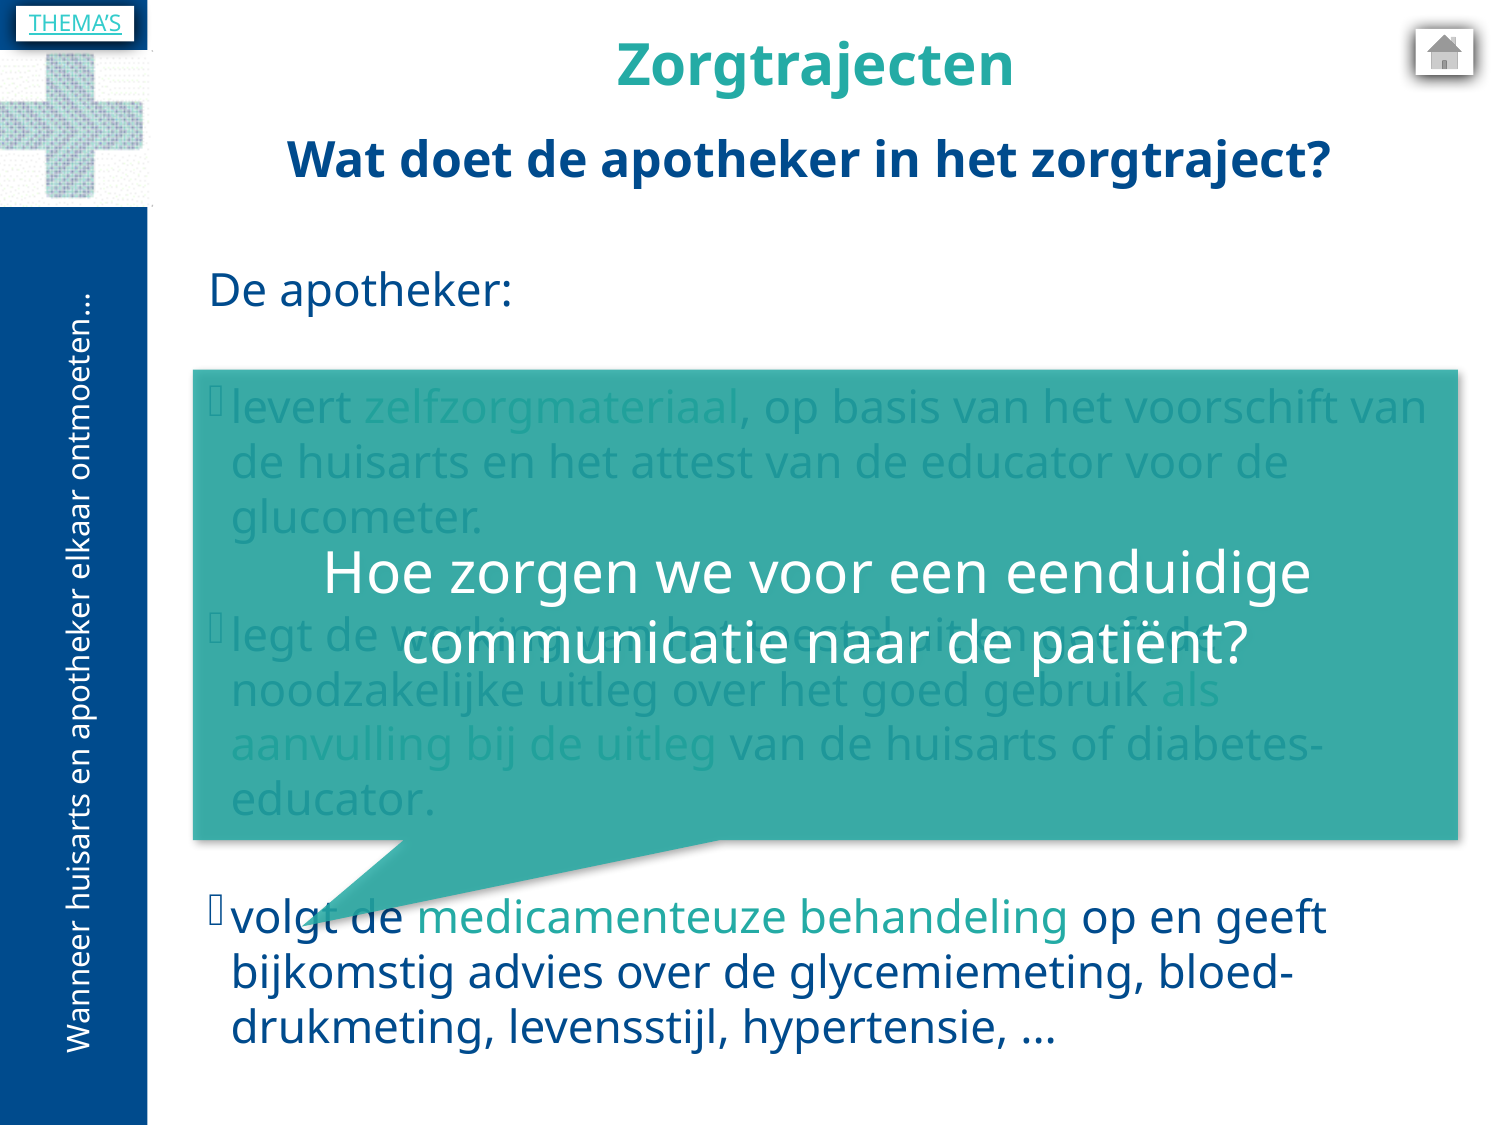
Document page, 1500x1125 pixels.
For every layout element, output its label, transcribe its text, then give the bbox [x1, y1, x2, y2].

text_box Hoe zorgen we voor een eenduidige communicatie naar de patiënt? [192, 368, 1459, 928]
text_box Wat doet de apotheker in het zorgtraject? [160, 120, 1458, 195]
picture [0, 50, 154, 207]
list De apotheker: levert zelfzorgmateriaal, op basis van het voorschift van de huisarts en het attest van de educator voor de glucometer. legt de werking van het toestel uit en geeft de noodzakelijke uitleg over het goed gebruik als aanvulling bij de uitleg van de huisarts of diabetes-educator. volgt de medicamenteuze behandeling op en geeft bijkomstig advies over de glycemiemeting, bloed-drukmeting, levensstijl, hypertensie, ... [193, 253, 1458, 368]
list De apotheker: levert zelfzorgmateriaal, op basis van het voorschift van de huisarts en het attest van de educator voor de glucometer. legt de werking van het toestel uit en geeft de noodzakelijke uitleg over het goed gebruik als aanvulling bij de uitleg van de huisarts of diabetes-educator. volgt de medicamenteuze behandeling op en geeft bijkomstig advies over de glycemiemeting, bloed-drukmeting, levensstijl, hypertensie, ... [193, 847, 1458, 1125]
list Zorgtrajecten [174, 28, 1458, 120]
text_box THEMA’S [15, 5, 135, 42]
text_box [1415, 28, 1474, 76]
